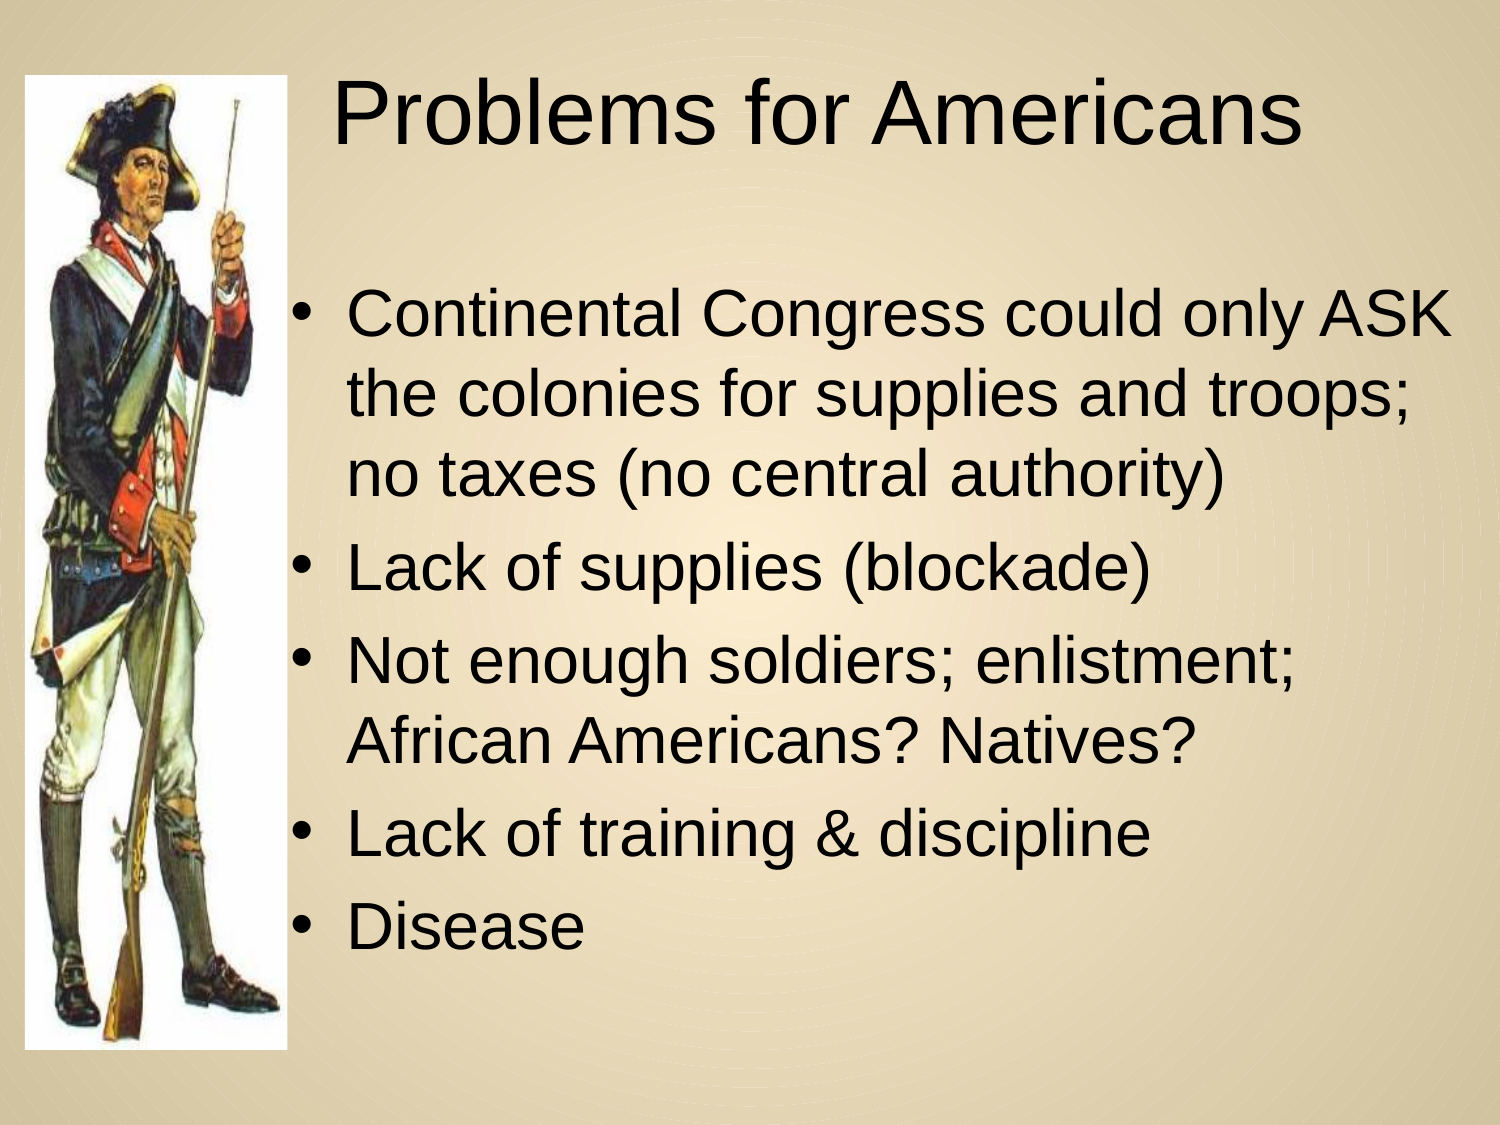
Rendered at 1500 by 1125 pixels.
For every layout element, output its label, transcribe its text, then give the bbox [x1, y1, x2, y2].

title Problems for Americans [212, 45, 1425, 233]
picture [24, 75, 288, 1050]
list Continental Congress could only ASK the colonies for supplies and troops; no taxes (no central authority) Lack of supplies (blockade) Not enough soldiers; enlistment; African Americans? Natives? Lack of training & discipline Disease [275, 262, 1500, 1088]
